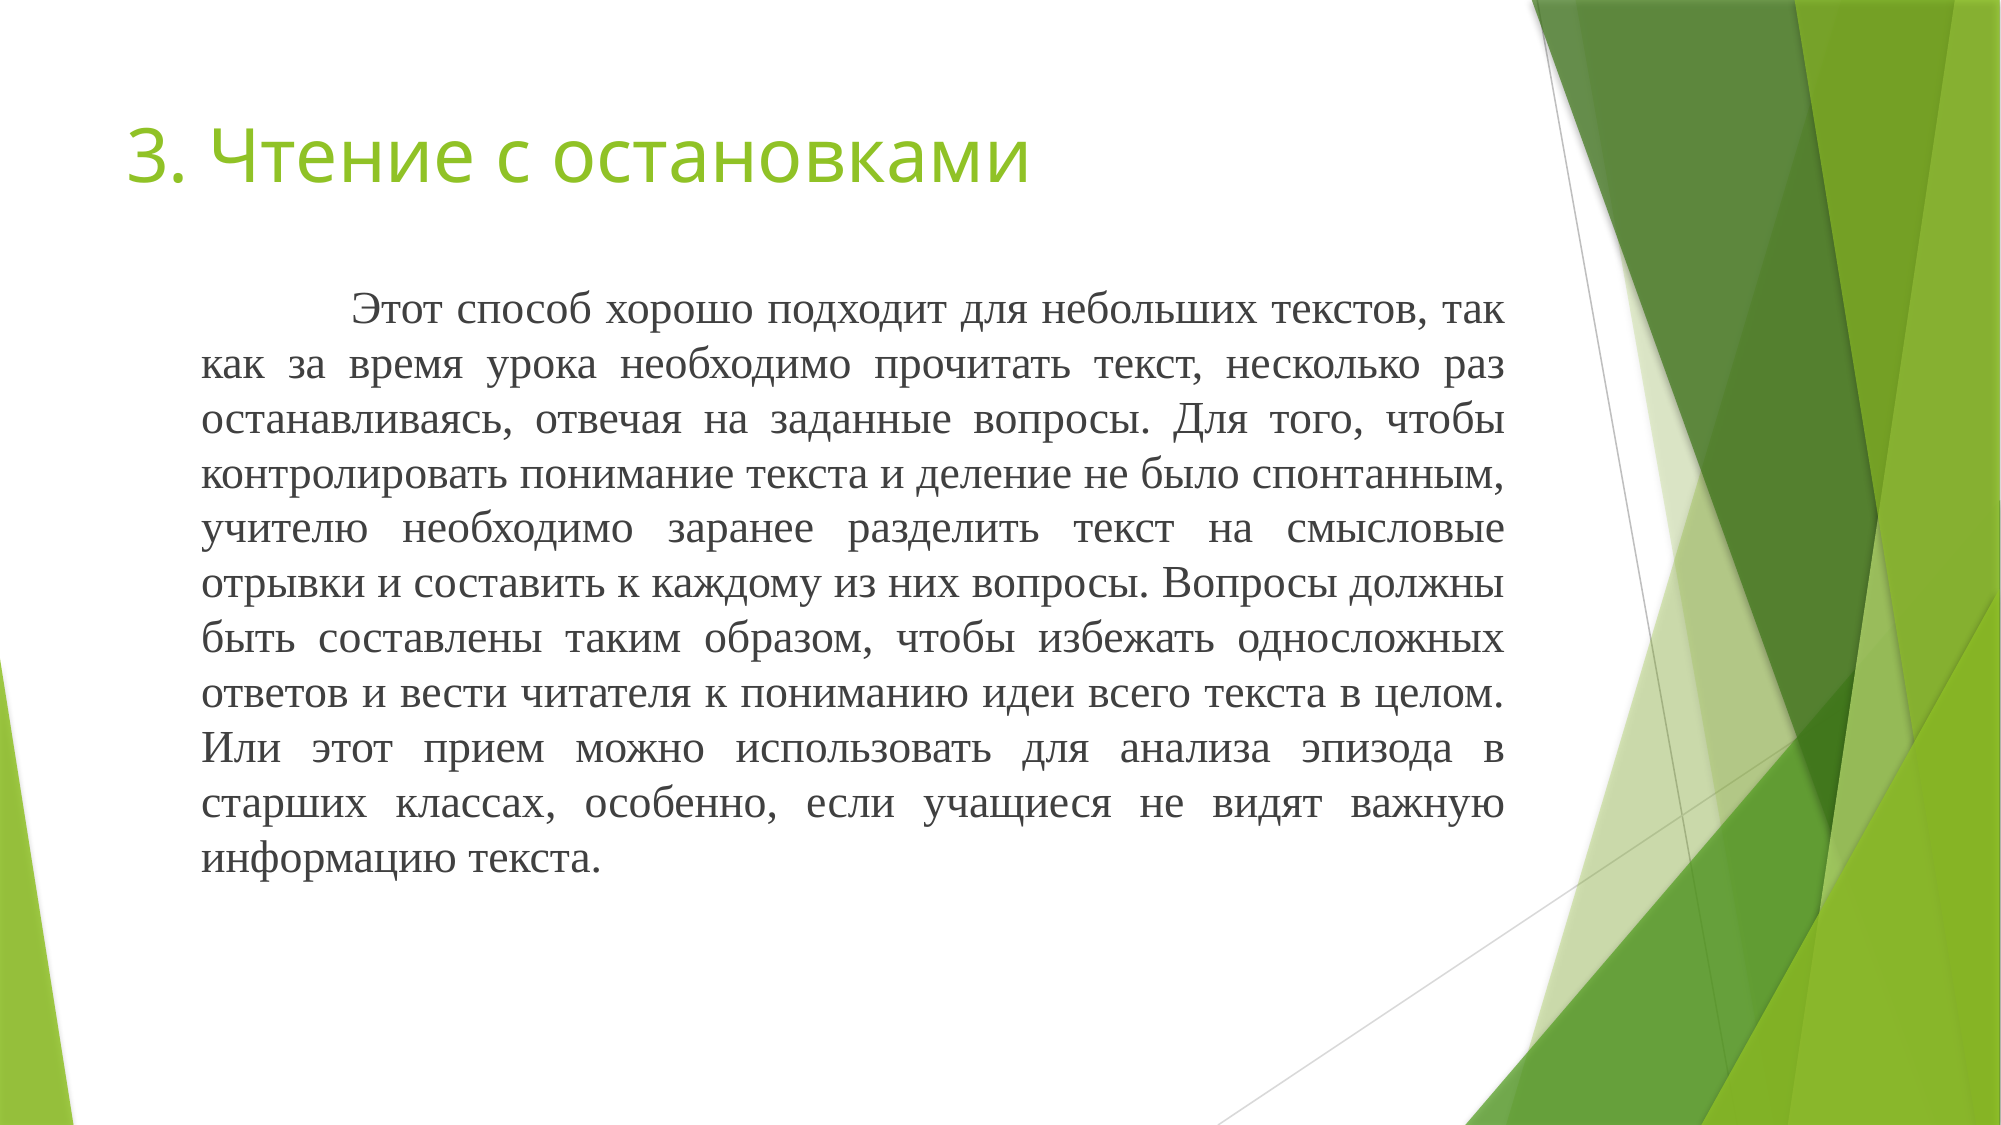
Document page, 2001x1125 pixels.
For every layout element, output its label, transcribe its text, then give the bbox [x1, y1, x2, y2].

list Этот способ хорошо подходит для небольших текстов, так как за время урока необходимо прочитать текст, несколько раз останавливаясь, отвечая на заданные вопросы. Для того, чтобы контролировать понимание текста и деление не было спонтанным, учителю необходимо заранее разделить текст на смысловые отрывки и составить к каждому из них вопросы. Вопросы должны быть составлены таким образом, чтобы избежать односложных ответов и вести читателя к пониманию идеи всего текста в целом. Или этот прием можно использовать для анализа эпизода в старших классах, особенно, если учащиеся не видят важную информацию текста. [111, 270, 1522, 992]
title 3. Чтение с остановками [111, 99, 1522, 270]
